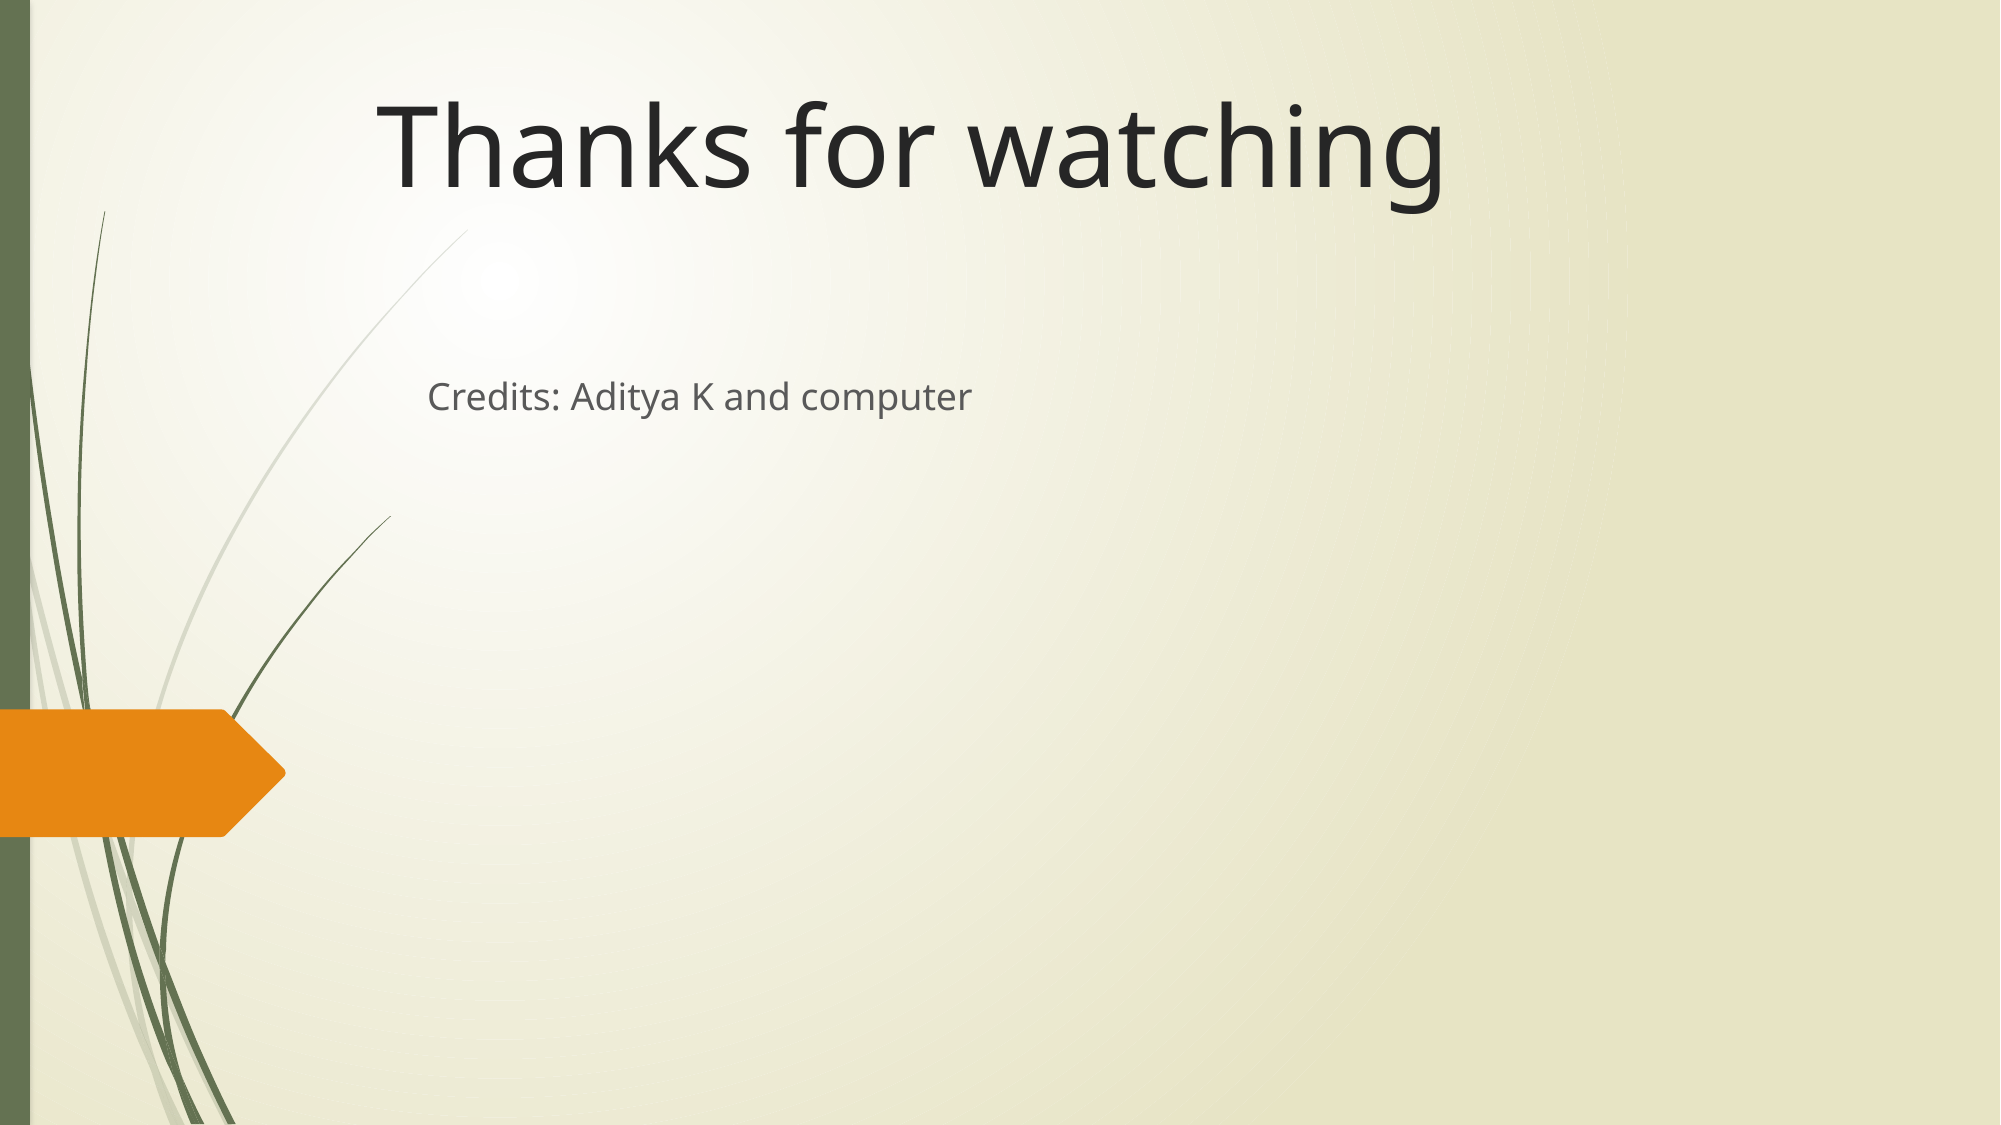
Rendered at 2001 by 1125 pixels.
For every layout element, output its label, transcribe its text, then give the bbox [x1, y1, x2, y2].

subtitle Credits: Aditya K and computer [412, 365, 1875, 551]
title Thanks for watching [361, 23, 1824, 218]
